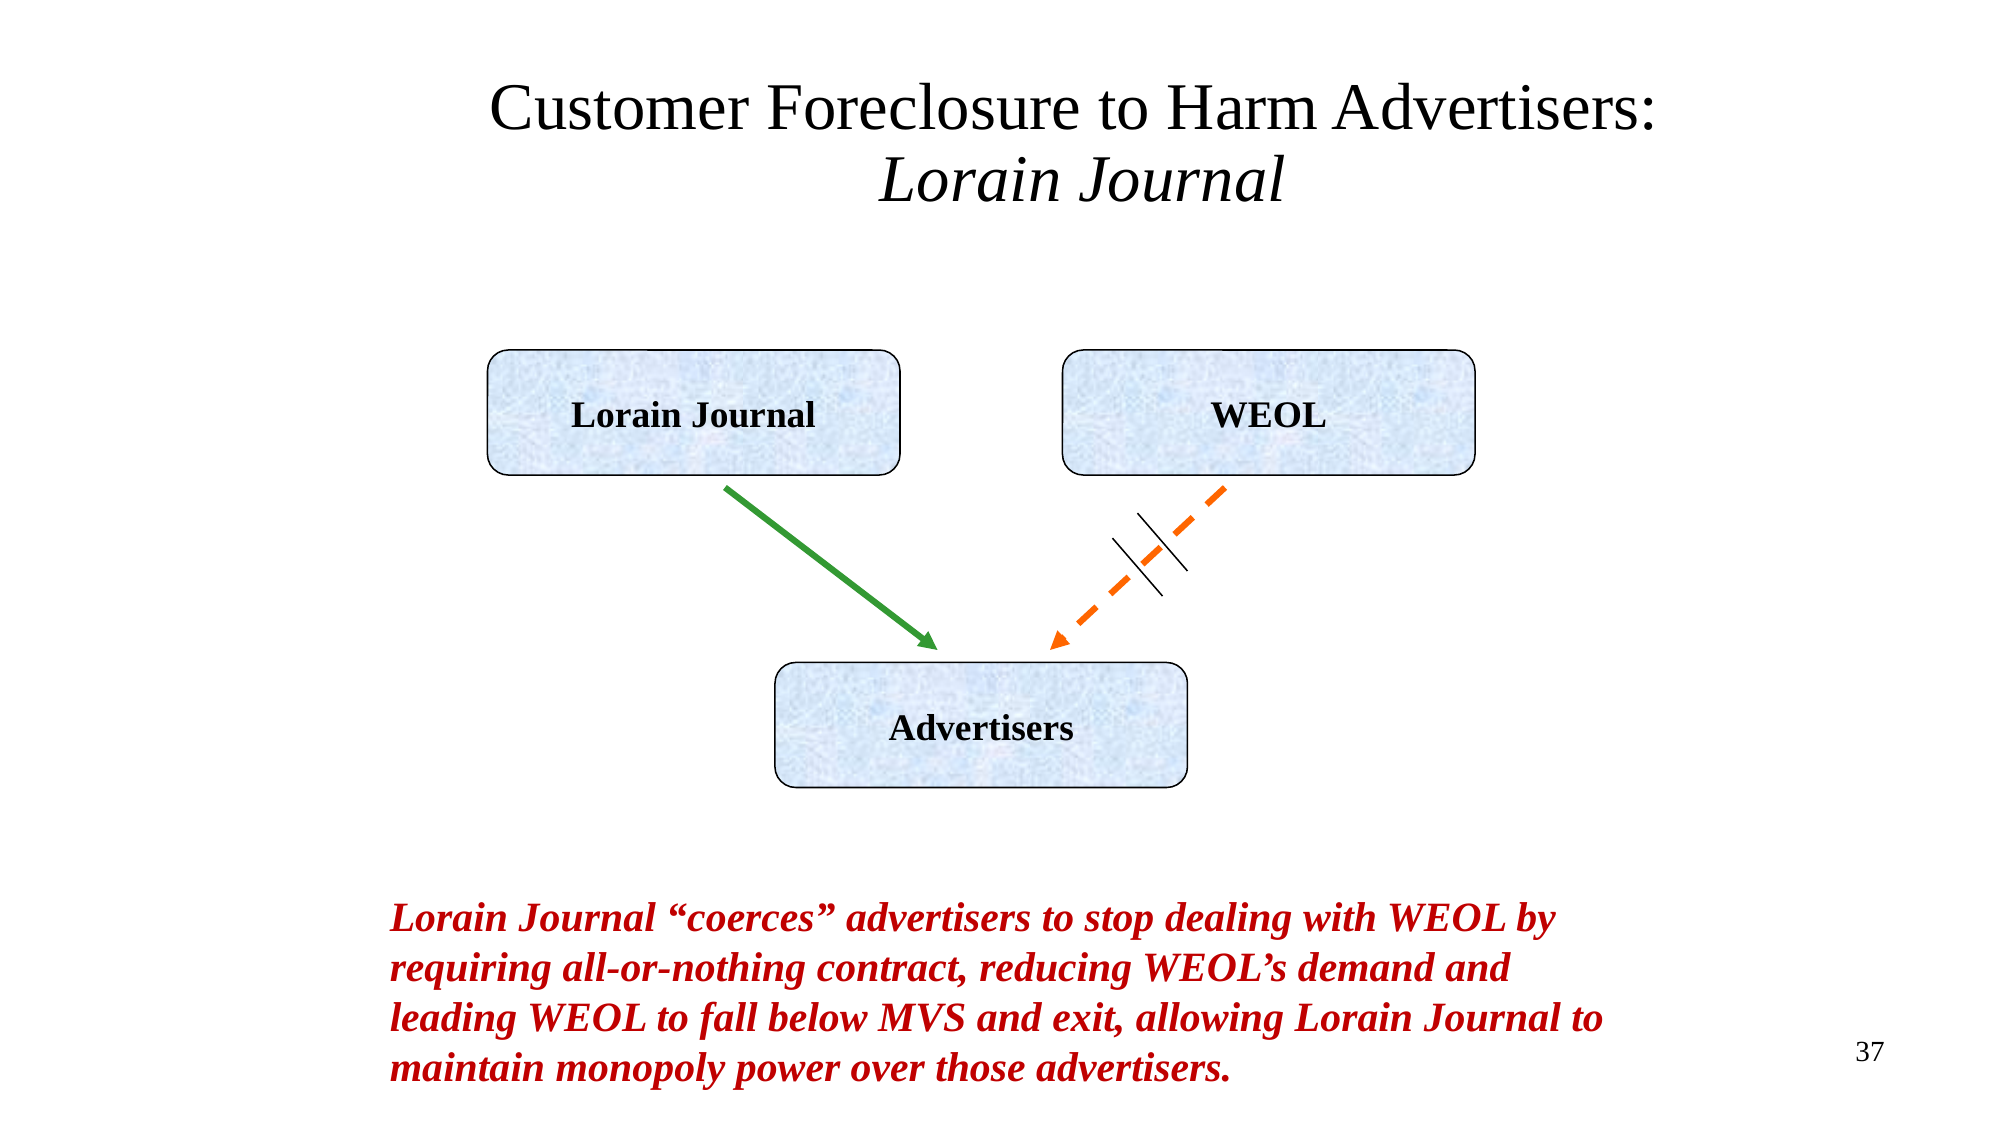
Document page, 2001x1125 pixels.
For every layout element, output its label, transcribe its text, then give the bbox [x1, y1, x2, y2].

slide_number 37 [1433, 1024, 1901, 1103]
text_box Lorain Journal “coerces” advertisers to stop dealing with WEOL by requiring all-or-nothing contract, reducing WEOL’s demand and leading WEOL to fall below MVS and exit, allowing Lorain Journal to maintain monopoly power over those advertisers. [374, 882, 1629, 1098]
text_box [1137, 512, 1188, 572]
text_box [724, 487, 938, 650]
text_box Lorain Journal [487, 349, 901, 476]
title Customer Foreclosure to Harm Advertisers: Lorain Journal [266, 50, 1900, 238]
text_box Advertisers [774, 662, 1188, 788]
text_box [1112, 537, 1163, 597]
text_box WEOL [1062, 349, 1476, 476]
text_box [1050, 636, 1064, 650]
text_box [377, 319, 663, 380]
